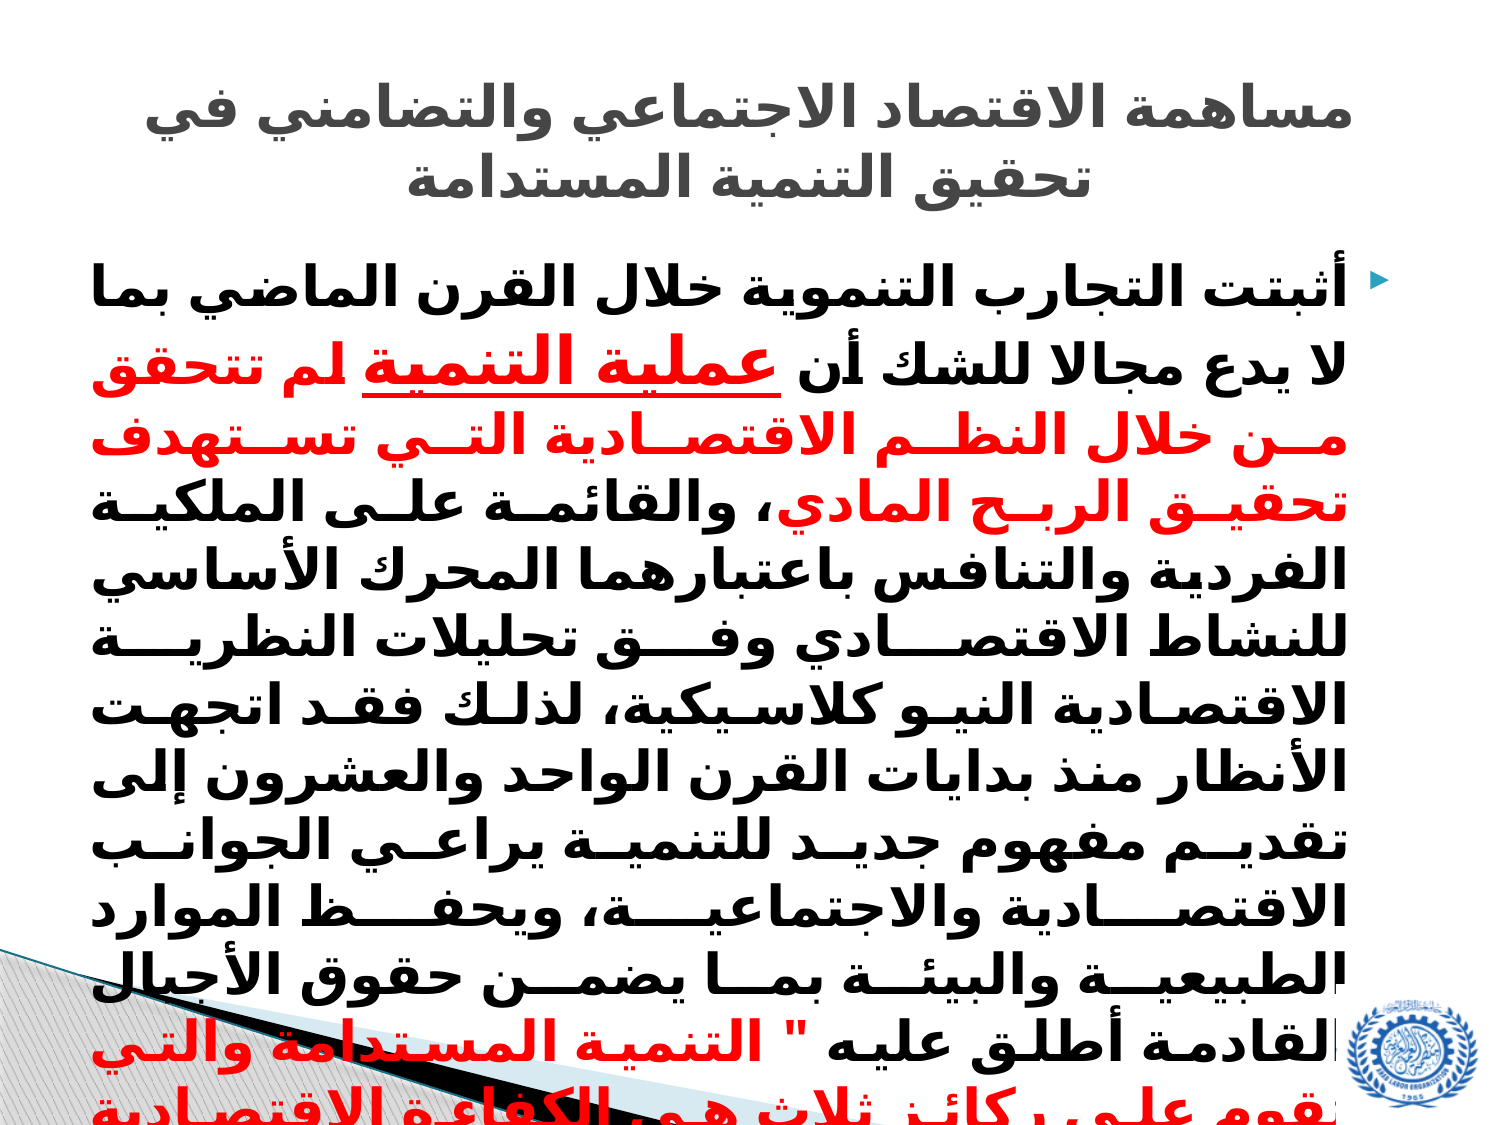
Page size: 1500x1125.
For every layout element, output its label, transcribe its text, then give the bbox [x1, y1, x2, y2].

title مساهمة الاقتصاد الاجتماعي والتضامني في تحقيق التنمية المستدامة [75, 45, 1425, 233]
picture [1335, 984, 1500, 1125]
list أثبتت التجارب التنموية خلال القرن الماضي بما لا يدع مجالا للشك أن عملية التنمية لم تتحقق من خلال النظم الاقتصادية التي تستهدف تحقيق الربح المادي، والقائمة على الملكية الفردية والتنافس باعتبارهما المحرك الأساسي للنشاط الاقتصادي وفق تحليلات النظرية الاقتصادية النيو كلاسيكية، لذلك فقد اتجهت الأنظار منذ بدايات القرن الواحد والعشرون إلى تقديم مفهوم جديد للتنمية يراعي الجوانب الاقتصادية والاجتماعية، ويحفظ الموارد الطبيعية والبيئة بما يضمن حقوق الأجيال القادمة أطلق عليه " التنمية المستدامة والتي تقوم علي ركائز ثلاث هي الكفاءة الاقتصادية الكفاءة الاجتماعية، الكفاءة البيئية) ويتوقف تحقيق التنمية المستدامة بالجمع المتوازن بين هذه الركائز. [75, 243, 1425, 986]
